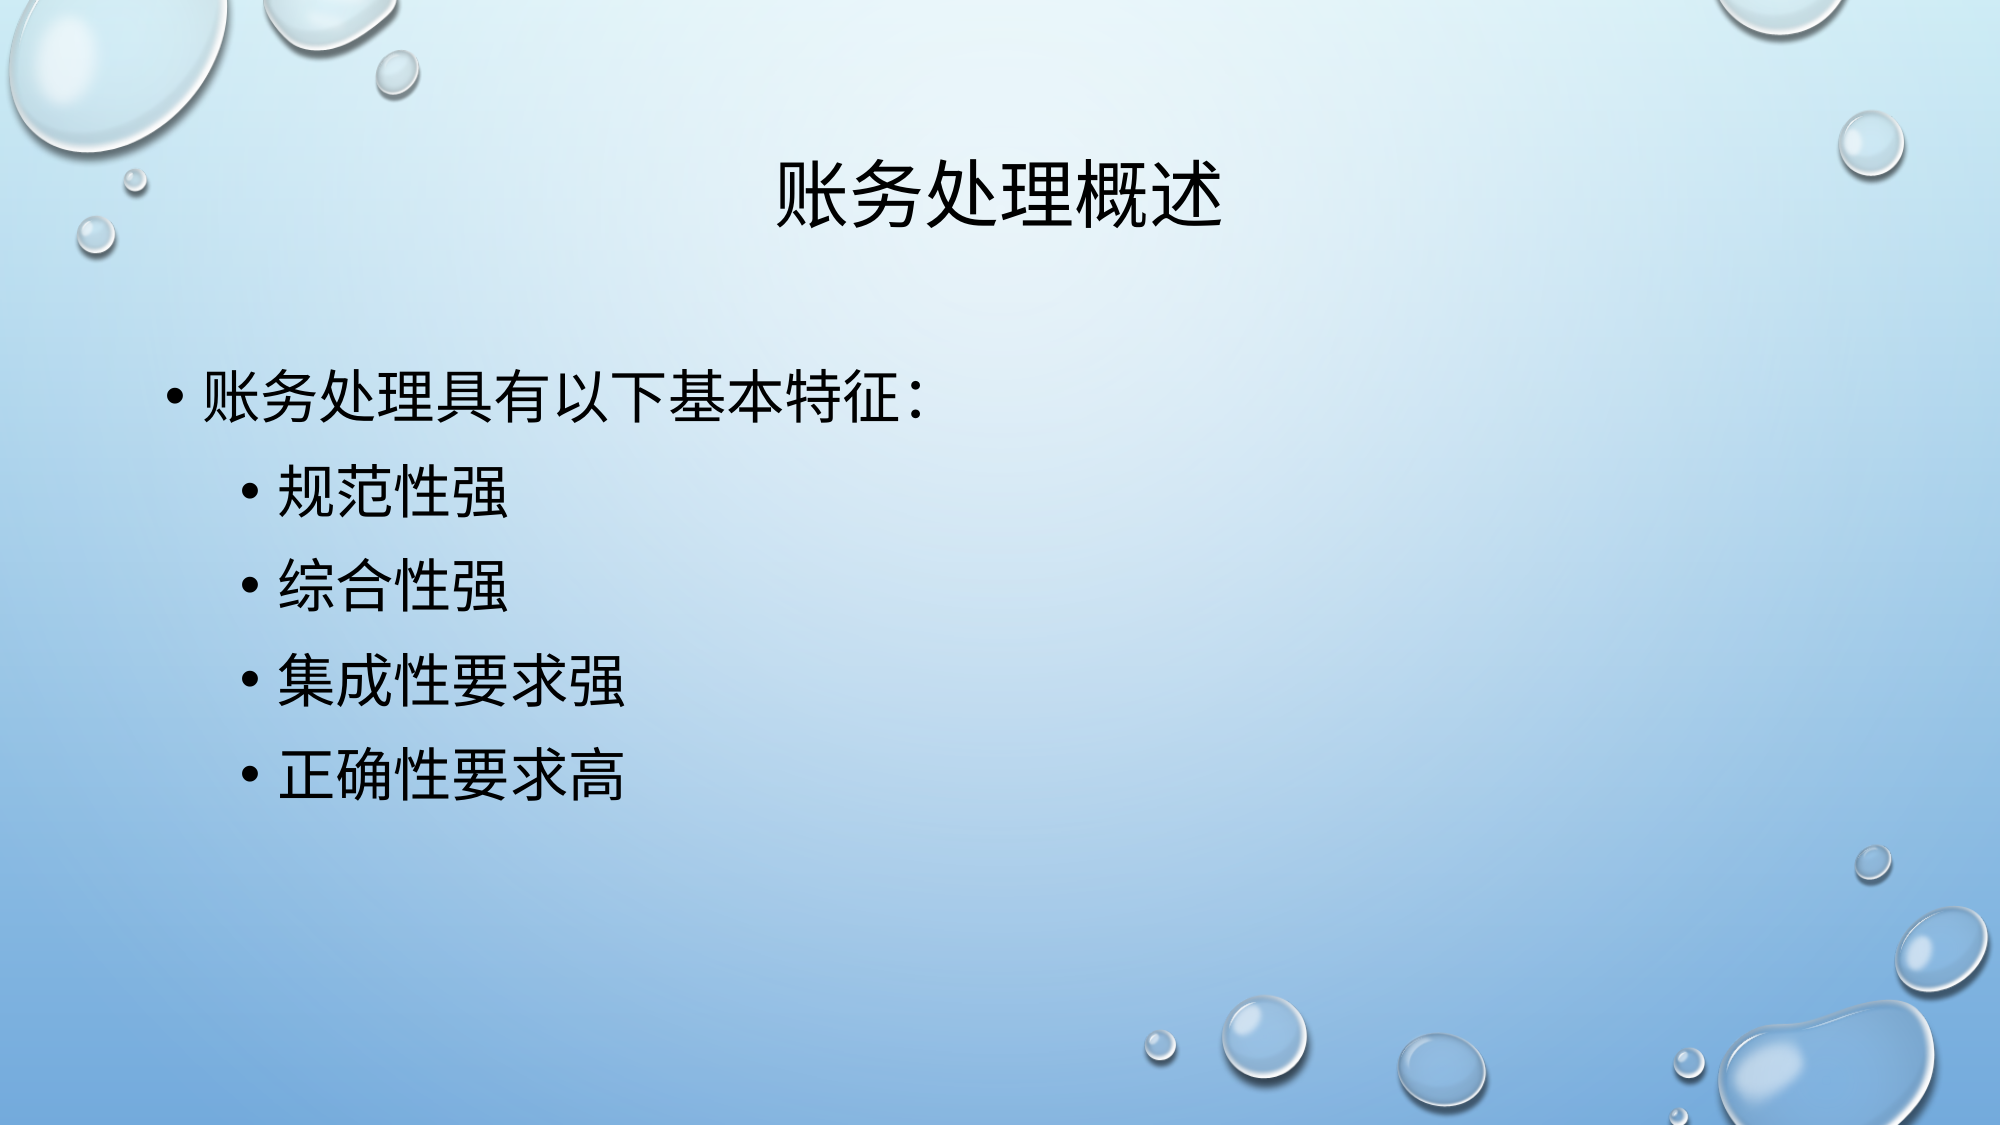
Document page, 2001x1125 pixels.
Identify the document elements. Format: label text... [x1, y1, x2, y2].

title 账务处理概述 [149, 67, 1851, 329]
list 账务处理具有以下基本特征： 规范性强 综合性强 集成性要求强 正确性要求高 [149, 339, 1850, 966]
picture [0, 0, 2000, 1125]
